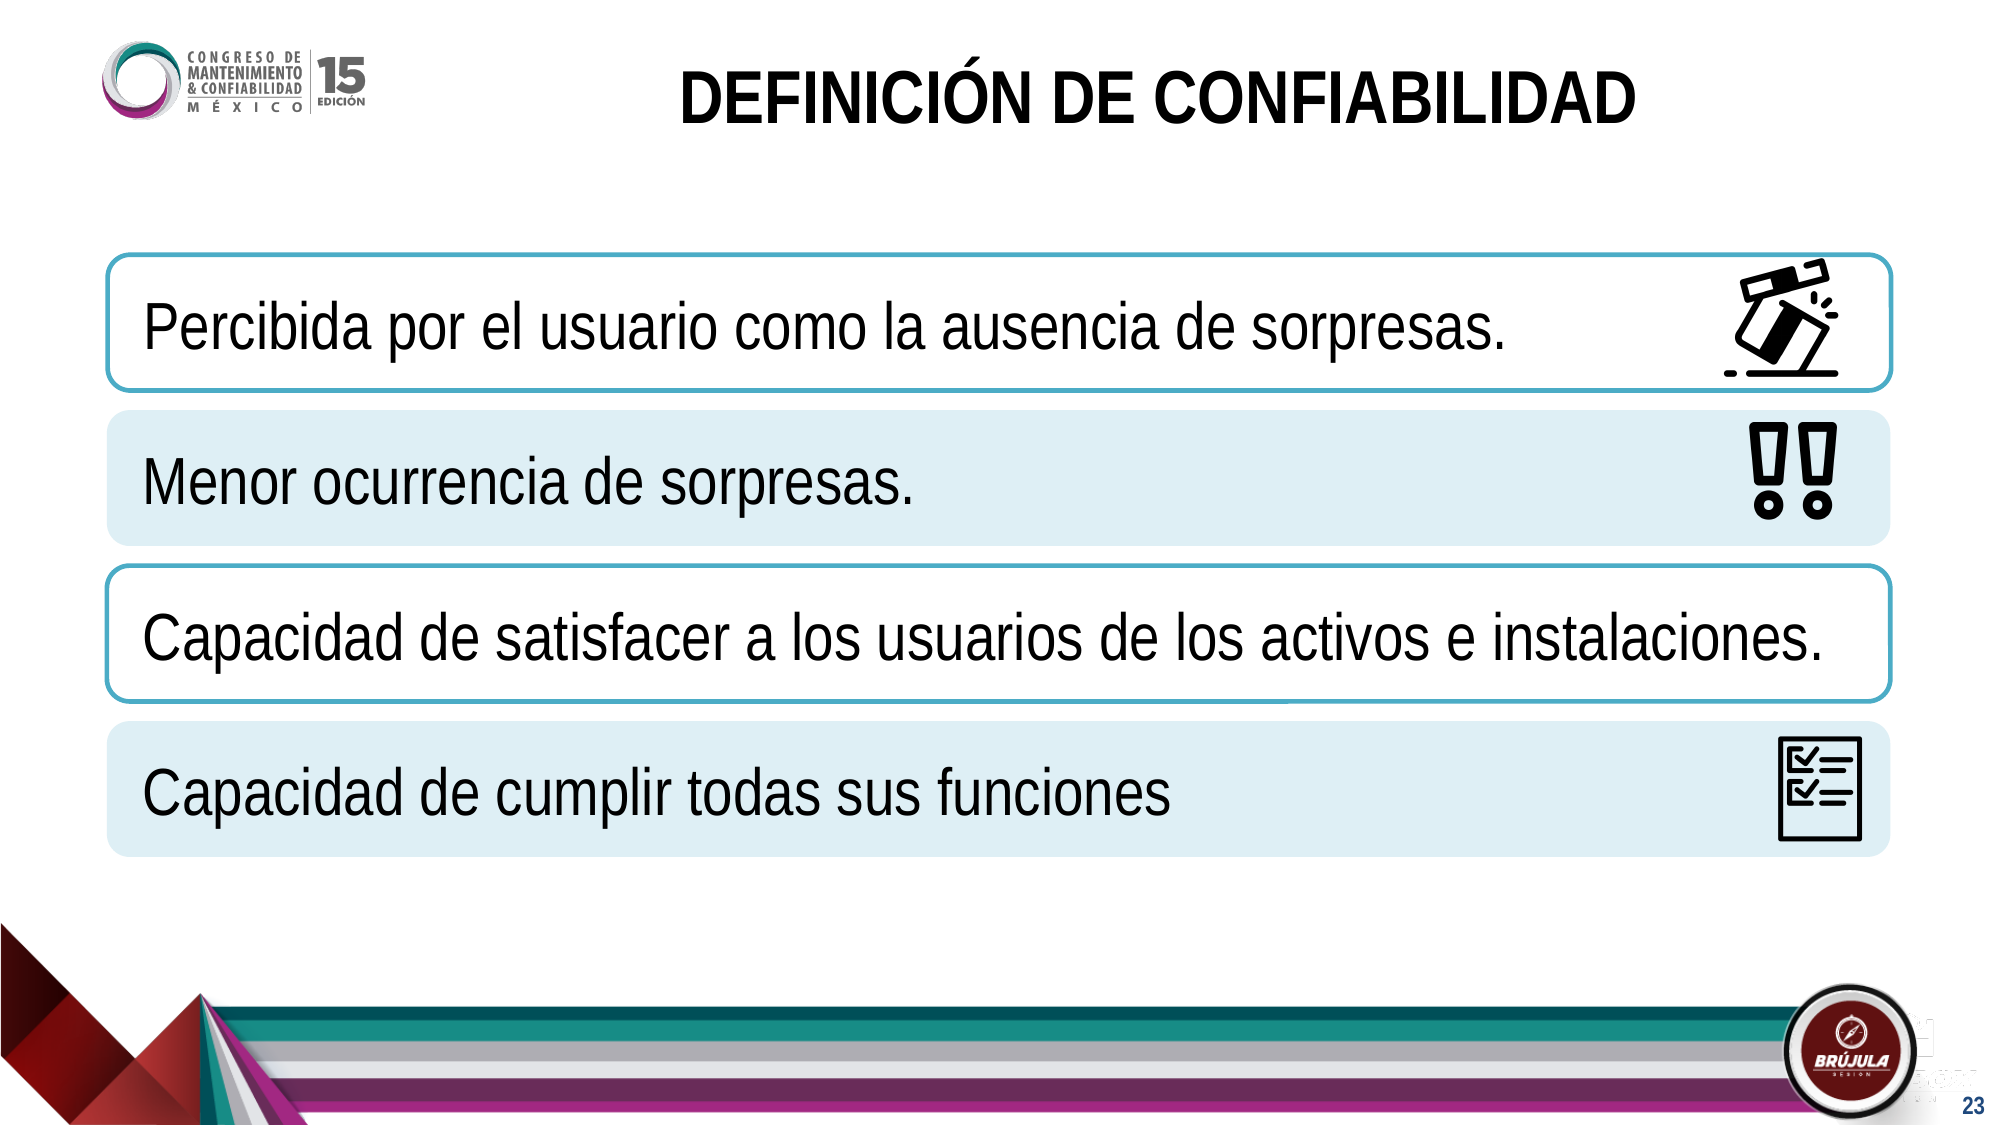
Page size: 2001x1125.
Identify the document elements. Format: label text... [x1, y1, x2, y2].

picture [1749, 732, 1891, 846]
text_box 23 [1650, 1082, 2000, 1118]
picture [1732, 422, 1854, 523]
title DEFINICIÓN DE CONFIABILIDAD [413, 20, 1906, 179]
text_box Capacidad de satisfacer a los usuarios de los activos e instalaciones. [106, 565, 1891, 702]
text_box Menor ocurrencia de sorpresas. [106, 409, 1891, 547]
picture [101, 41, 366, 120]
picture [1693, 247, 1869, 385]
picture [0, 923, 1977, 1125]
text_box Percibida por el usuario como la ausencia de sorpresas. [107, 254, 1892, 392]
text_box Capacidad de cumplir todas sus funciones [106, 720, 1888, 858]
